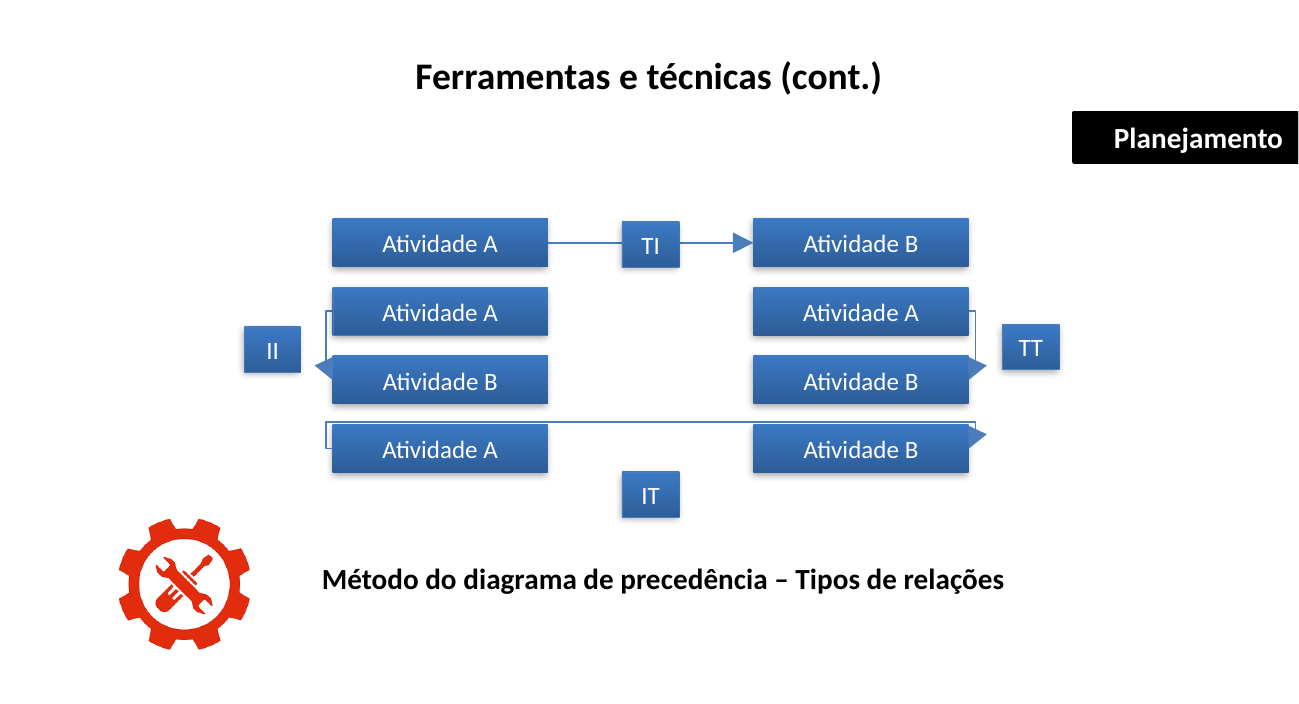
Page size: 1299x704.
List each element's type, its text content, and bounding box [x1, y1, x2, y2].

text_box Planejamento [1074, 112, 1299, 162]
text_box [244, 218, 1060, 518]
picture [117, 517, 251, 651]
text_box Método do diagrama de precedência – Tipos de relações [256, 552, 1054, 604]
text_box Ferramentas e técnicas (cont.) [0, 44, 1299, 106]
